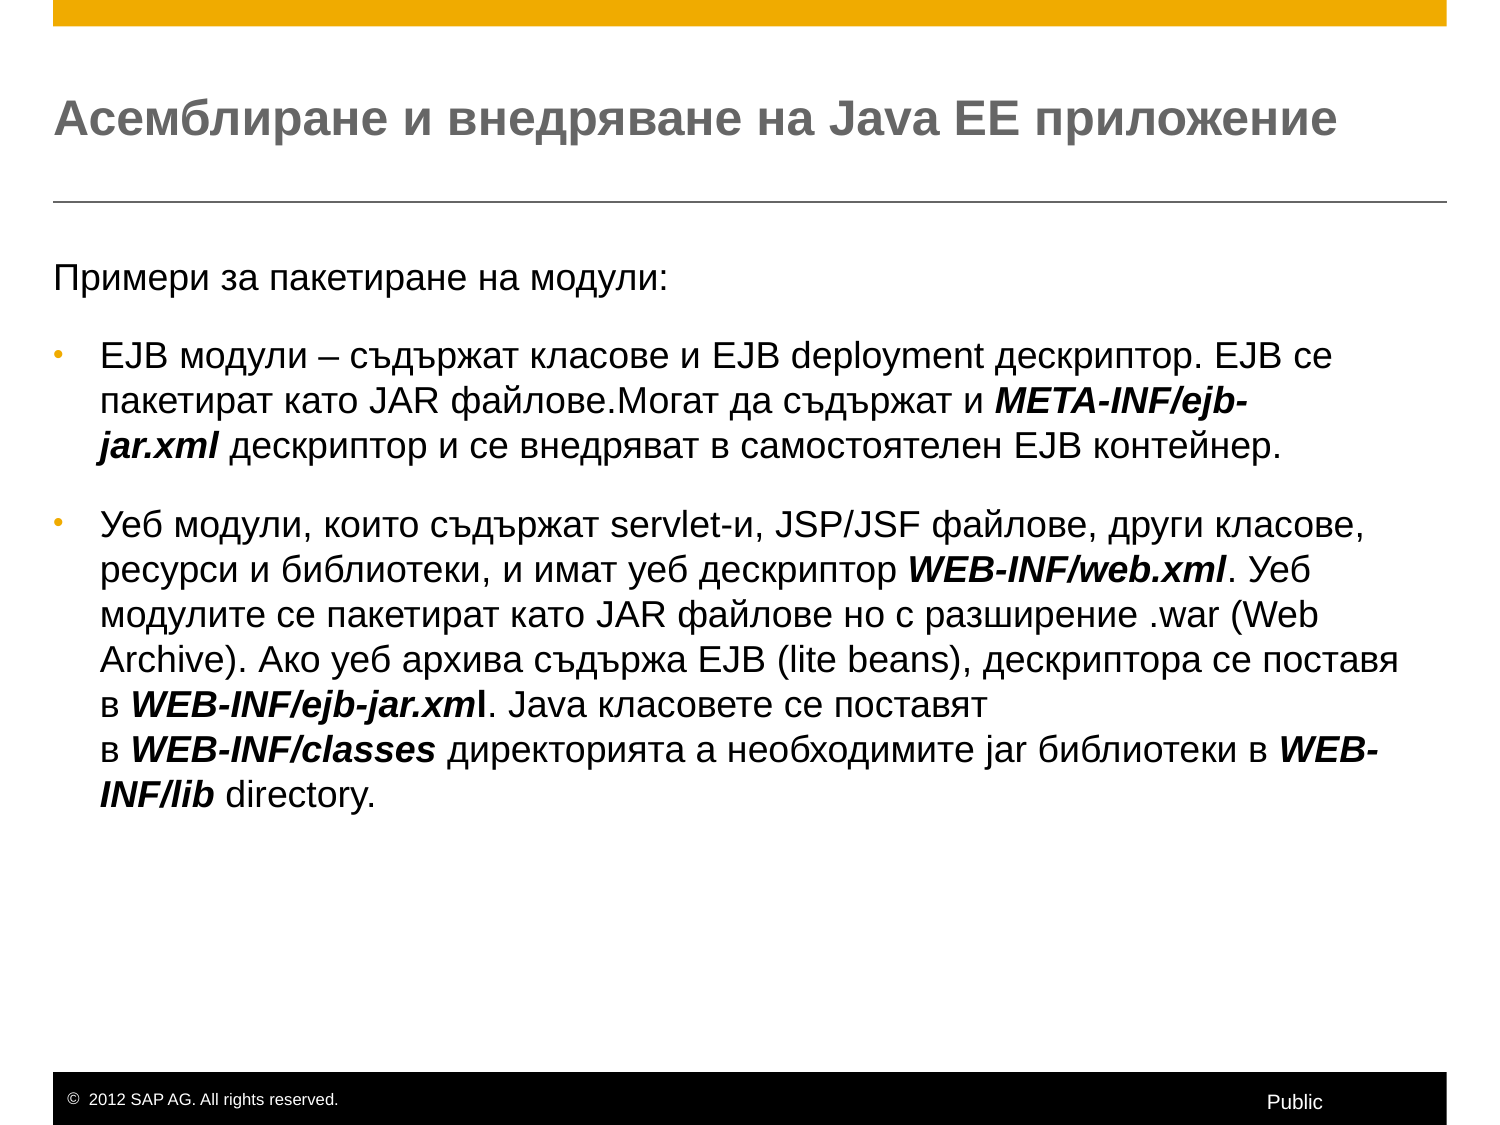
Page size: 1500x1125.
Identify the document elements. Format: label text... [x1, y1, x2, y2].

title Асемблиране и внедряване на Jаva EE приложение [53, 53, 1447, 178]
list Примери за пакетиране на модули: EJB модули – съдържат класове и EJB deployment дескриптор. EJB се пакетират като JAR файлове.Могат да съдържат и META-INF/ejb-jar.xml дескриптор и се внедряват в самостоятелен EJB контейнер. Уеб модули, които съдържат servlet-и, JSP/JSF файлове, други класове, ресурси и библиотеки, и имат уеб дескриптор WEB-INF/web.xml. Уеб модулите се пакетират като JAR файлове но с разширение .war (Web Archive). Ако уеб архива съдържа EJB (lite beans), дескриптора се поставя в WEB-INF/ejb-jar.xml. Java класовете се поставят в WEB-INF/classes директорията а необходимите jar библиотеки в WEB-INF/lib directory. [53, 252, 1444, 998]
